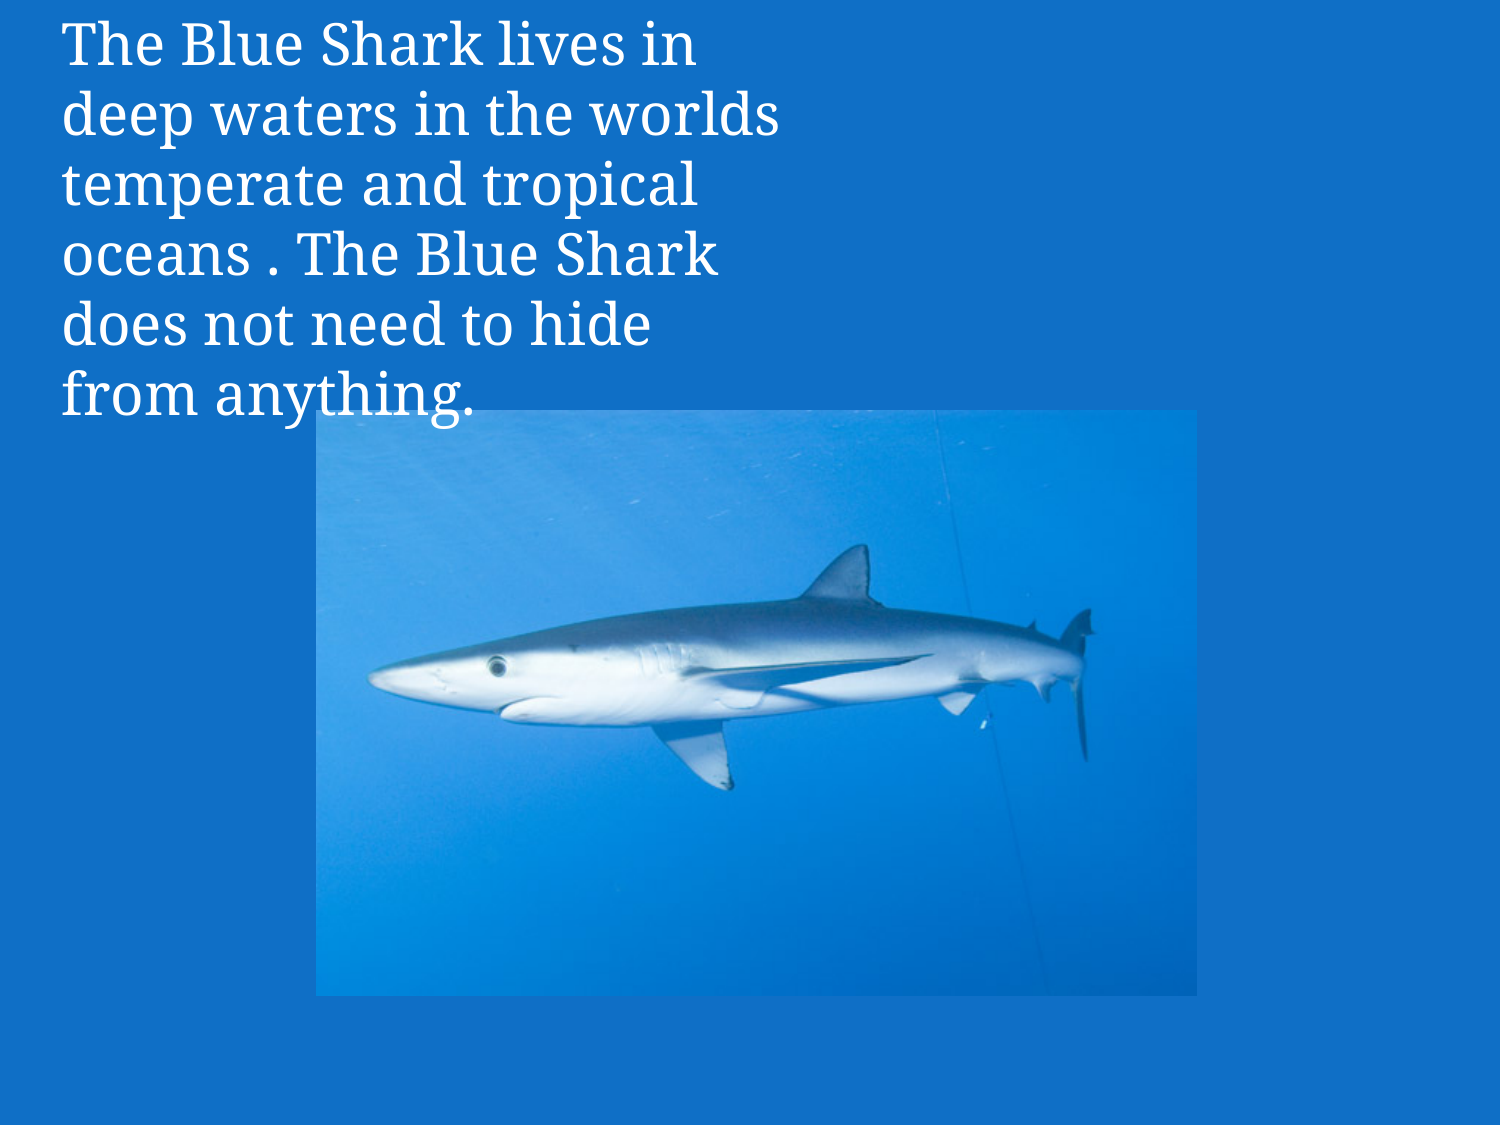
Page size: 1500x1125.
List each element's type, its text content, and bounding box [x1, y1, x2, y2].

text_box The Blue Shark lives in deep waters in the worlds temperate and tropical oceans . The Blue Shark does not need to hide from anything. [46, 0, 797, 435]
picture [316, 409, 1197, 997]
